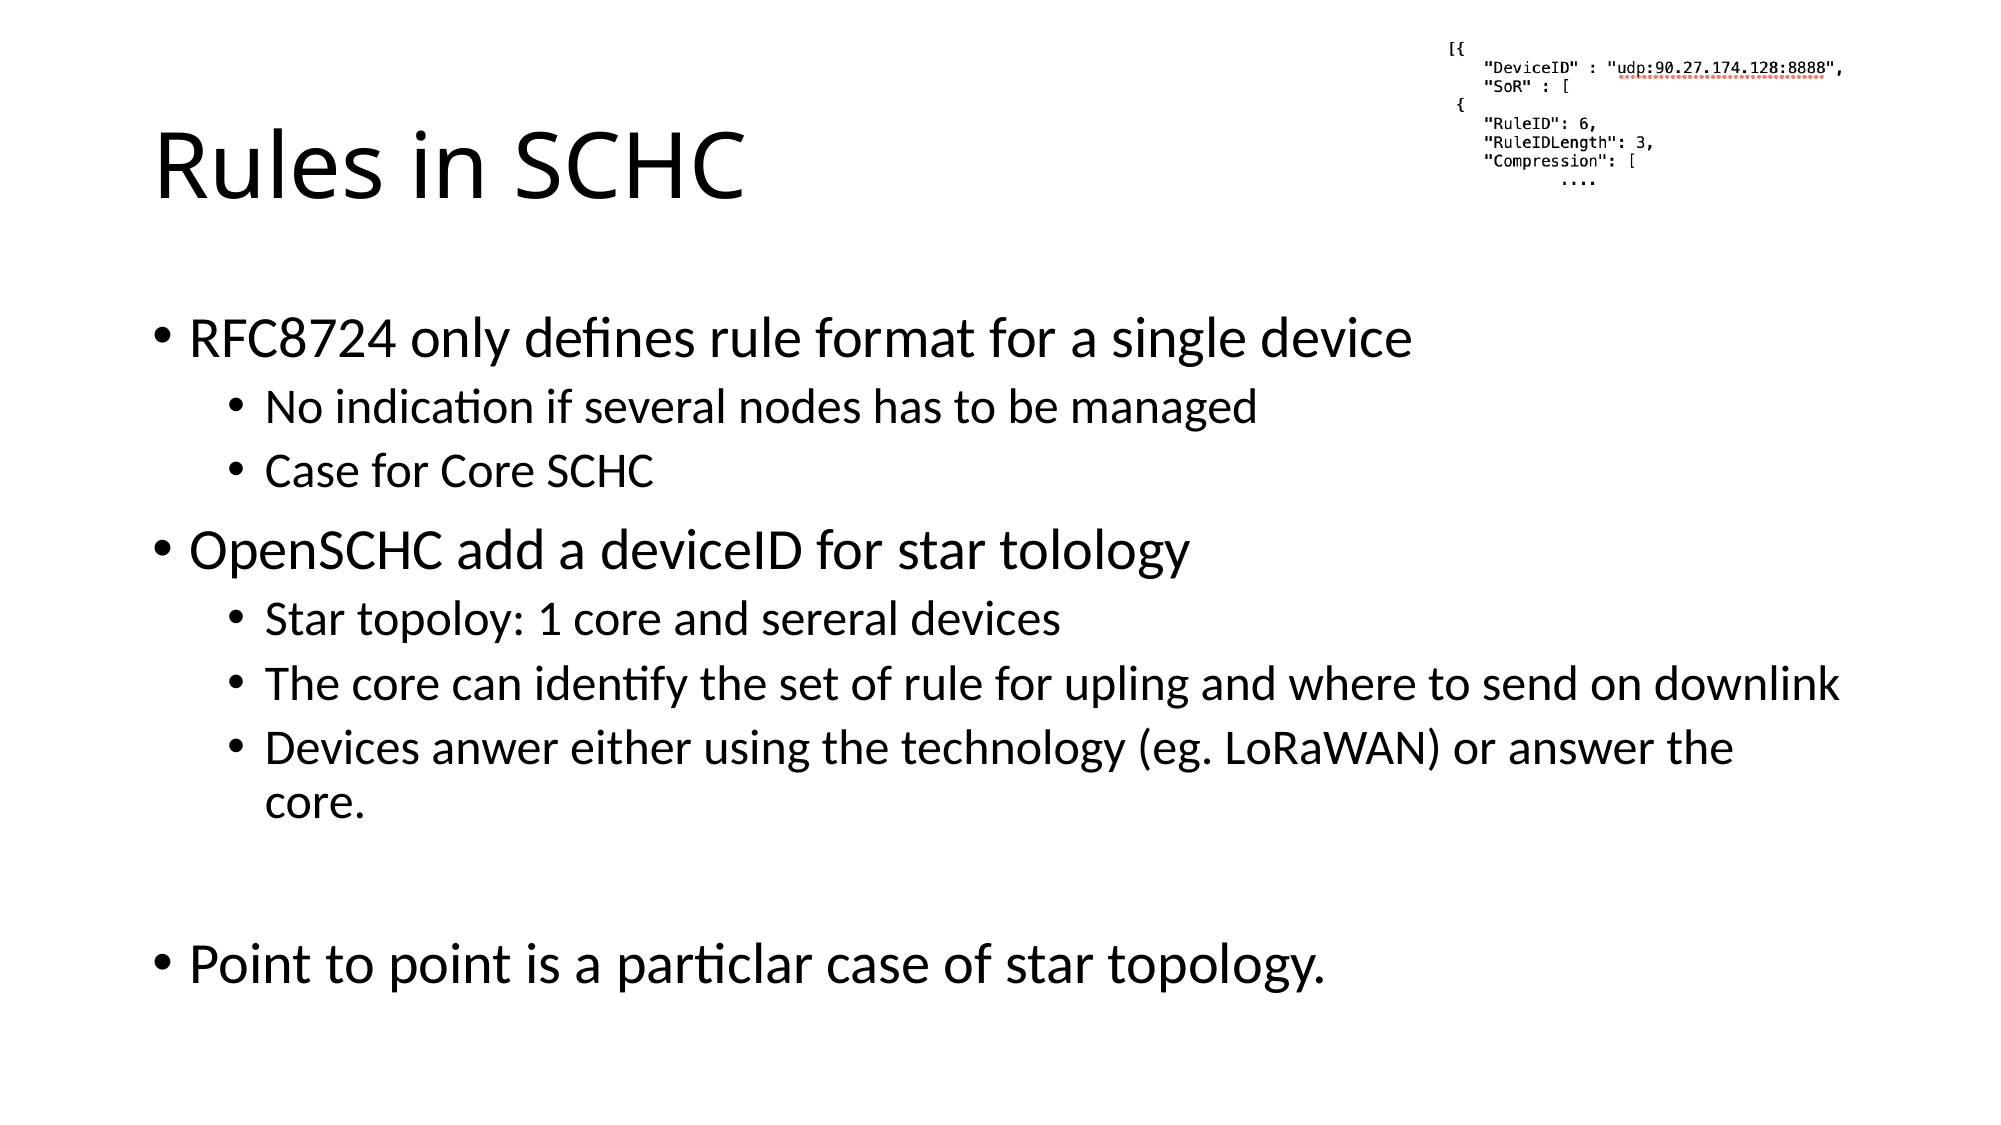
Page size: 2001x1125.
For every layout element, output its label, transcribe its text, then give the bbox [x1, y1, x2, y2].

list RFC8724 only defines rule format for a single device No indication if several nodes has to be managed Case for Core SCHC OpenSCHC add a deviceID for star tolology Star topoloy: 1 core and sereral devices The core can identify the set of rule for upling and where to send on downlink Devices anwer either using the technology (eg. LoRaWAN) or answer the core. Point to point is a particlar case of star topology. [137, 299, 1863, 1014]
title Rules in SCHC [137, 59, 1863, 278]
picture [1432, 27, 1883, 202]
